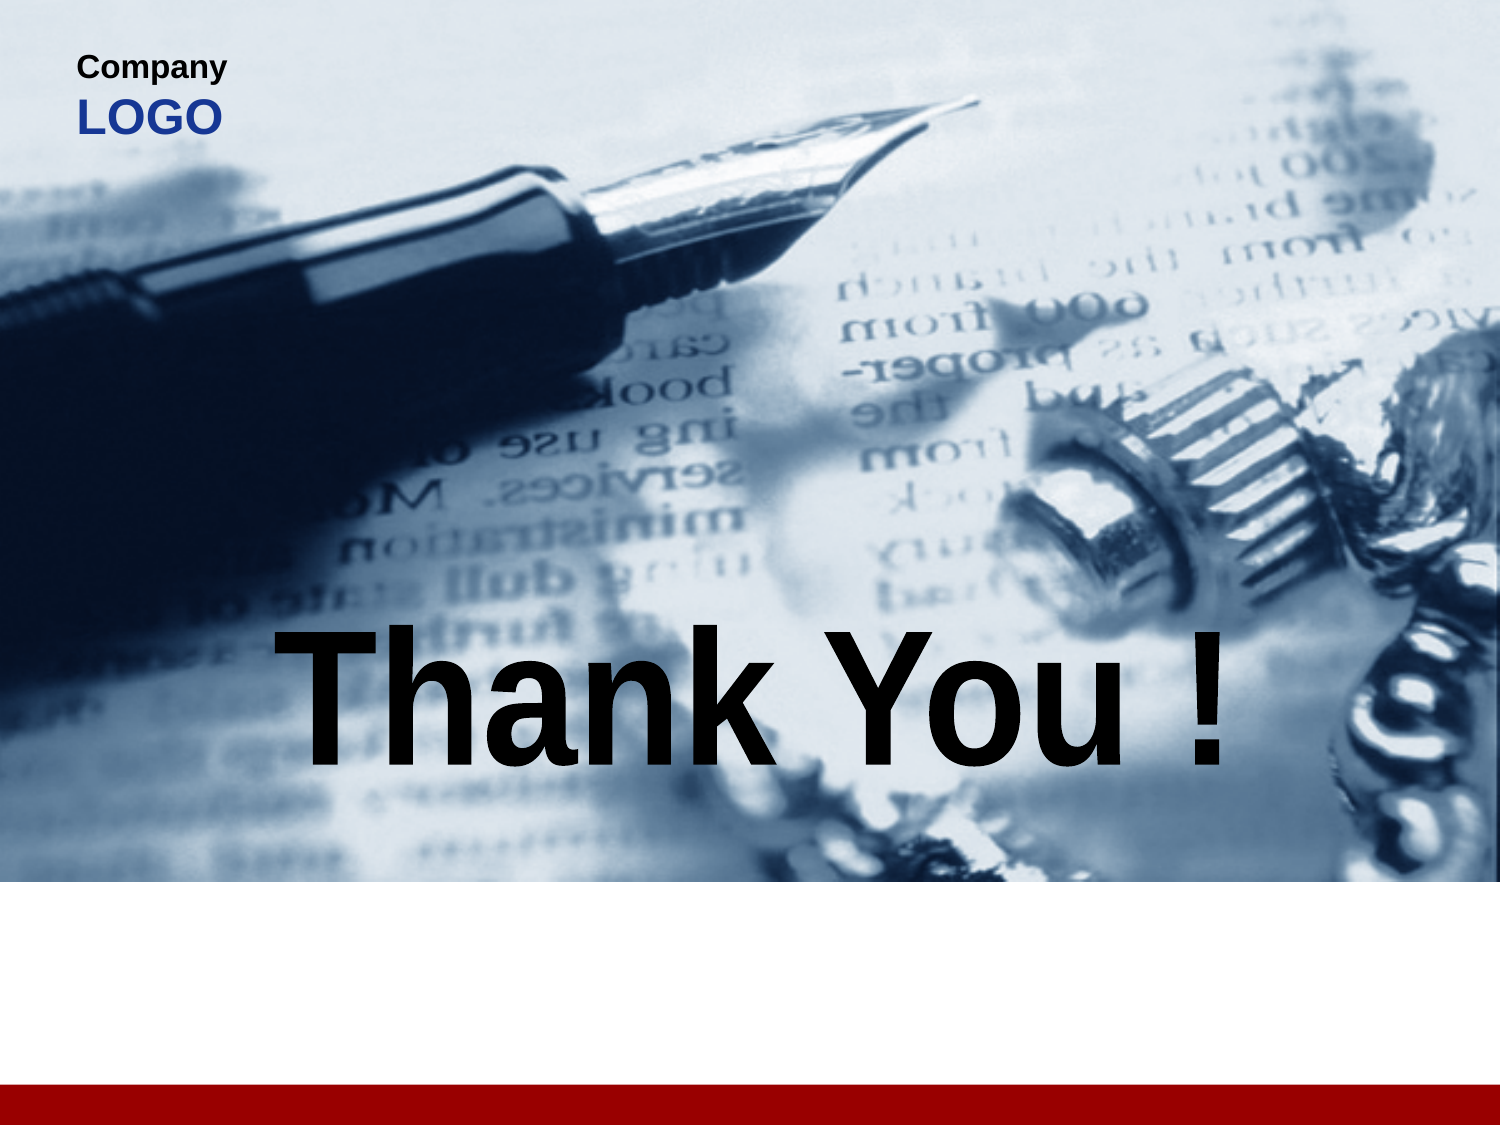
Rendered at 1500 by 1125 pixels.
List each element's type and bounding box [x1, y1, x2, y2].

picture [0, 0, 1500, 882]
